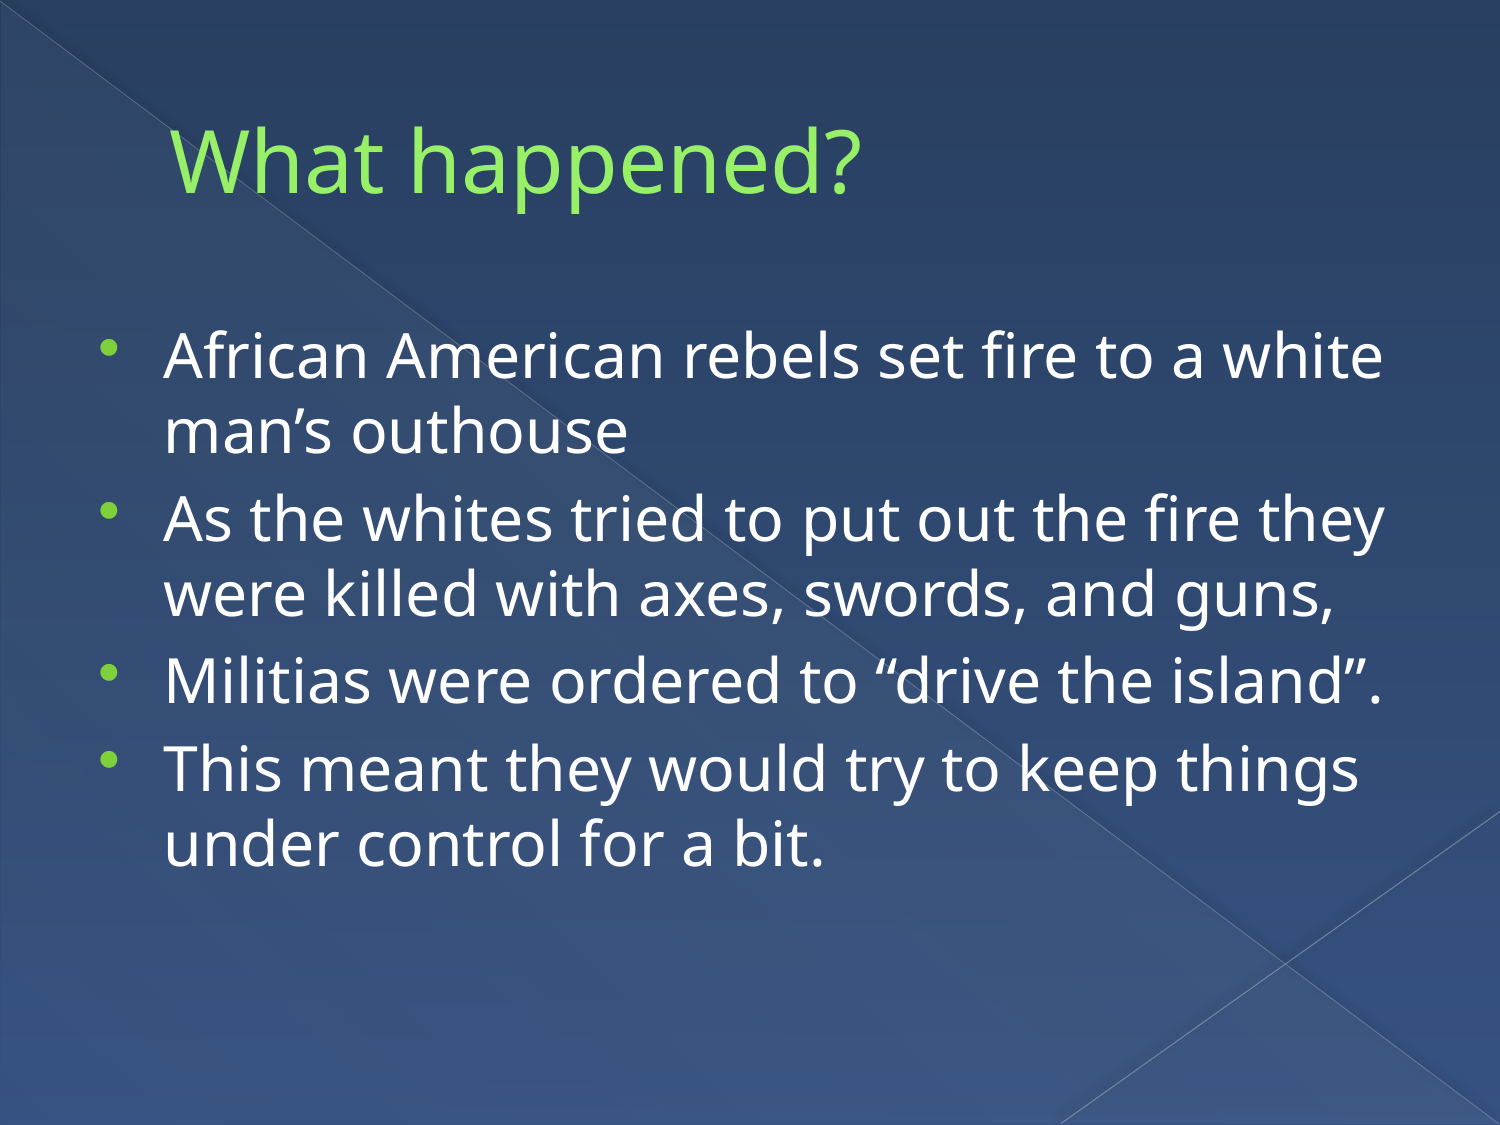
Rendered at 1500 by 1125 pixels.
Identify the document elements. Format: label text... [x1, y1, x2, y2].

list African American rebels set fire to a white man’s outhouse As the whites tried to put out the fire they were killed with axes, swords, and guns, Militias were ordered to “drive the island”. This meant they would try to keep things under control for a bit. [74, 308, 1426, 1060]
title What happened? [75, 43, 1425, 274]
